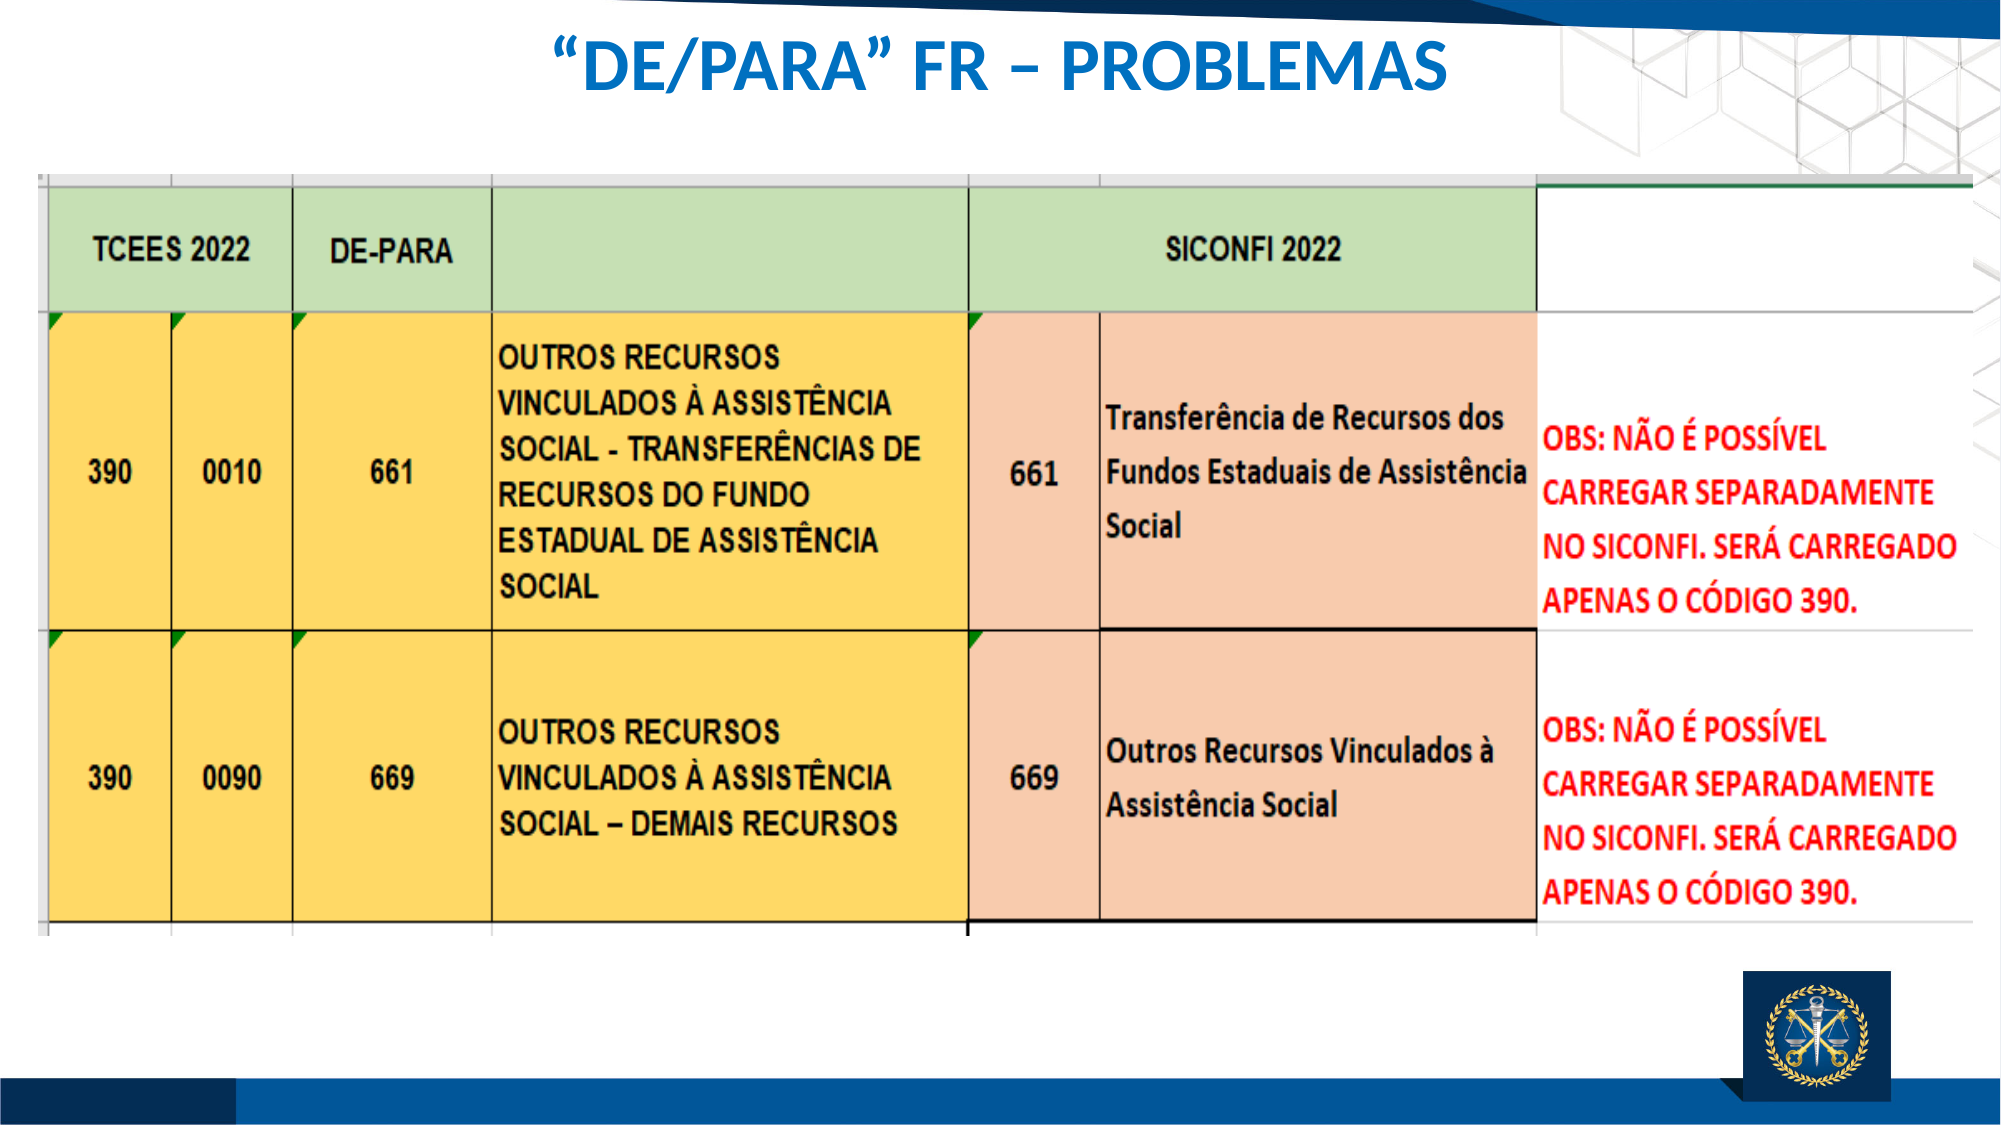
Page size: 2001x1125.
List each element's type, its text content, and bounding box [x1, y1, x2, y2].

picture [0, 0, 2001, 1125]
text_box “DE/PARA” FR – PROBLEMAS [108, 7, 1892, 113]
